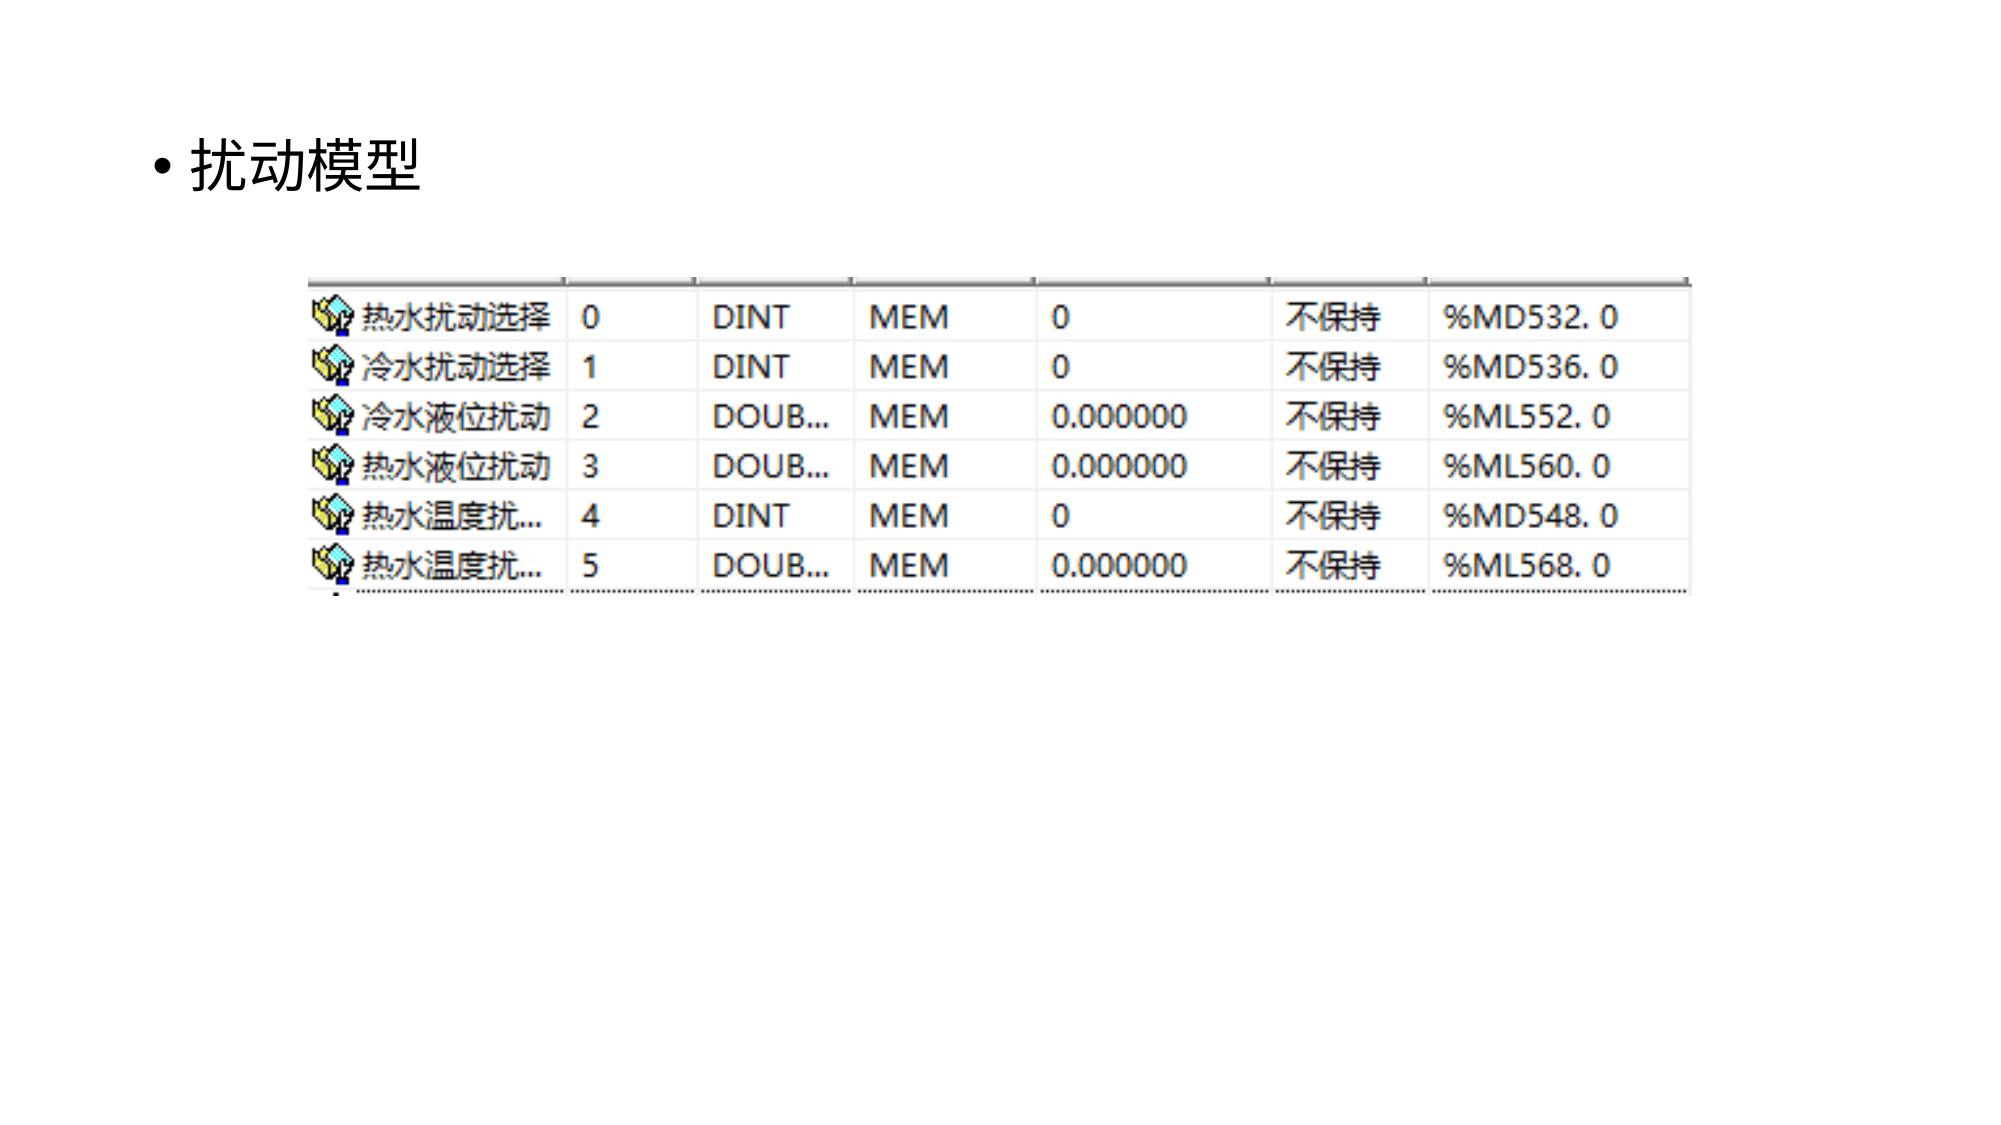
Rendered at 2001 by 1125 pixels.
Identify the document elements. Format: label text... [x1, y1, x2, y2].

title 扰动模型 [137, 59, 1863, 278]
picture [308, 277, 1692, 596]
